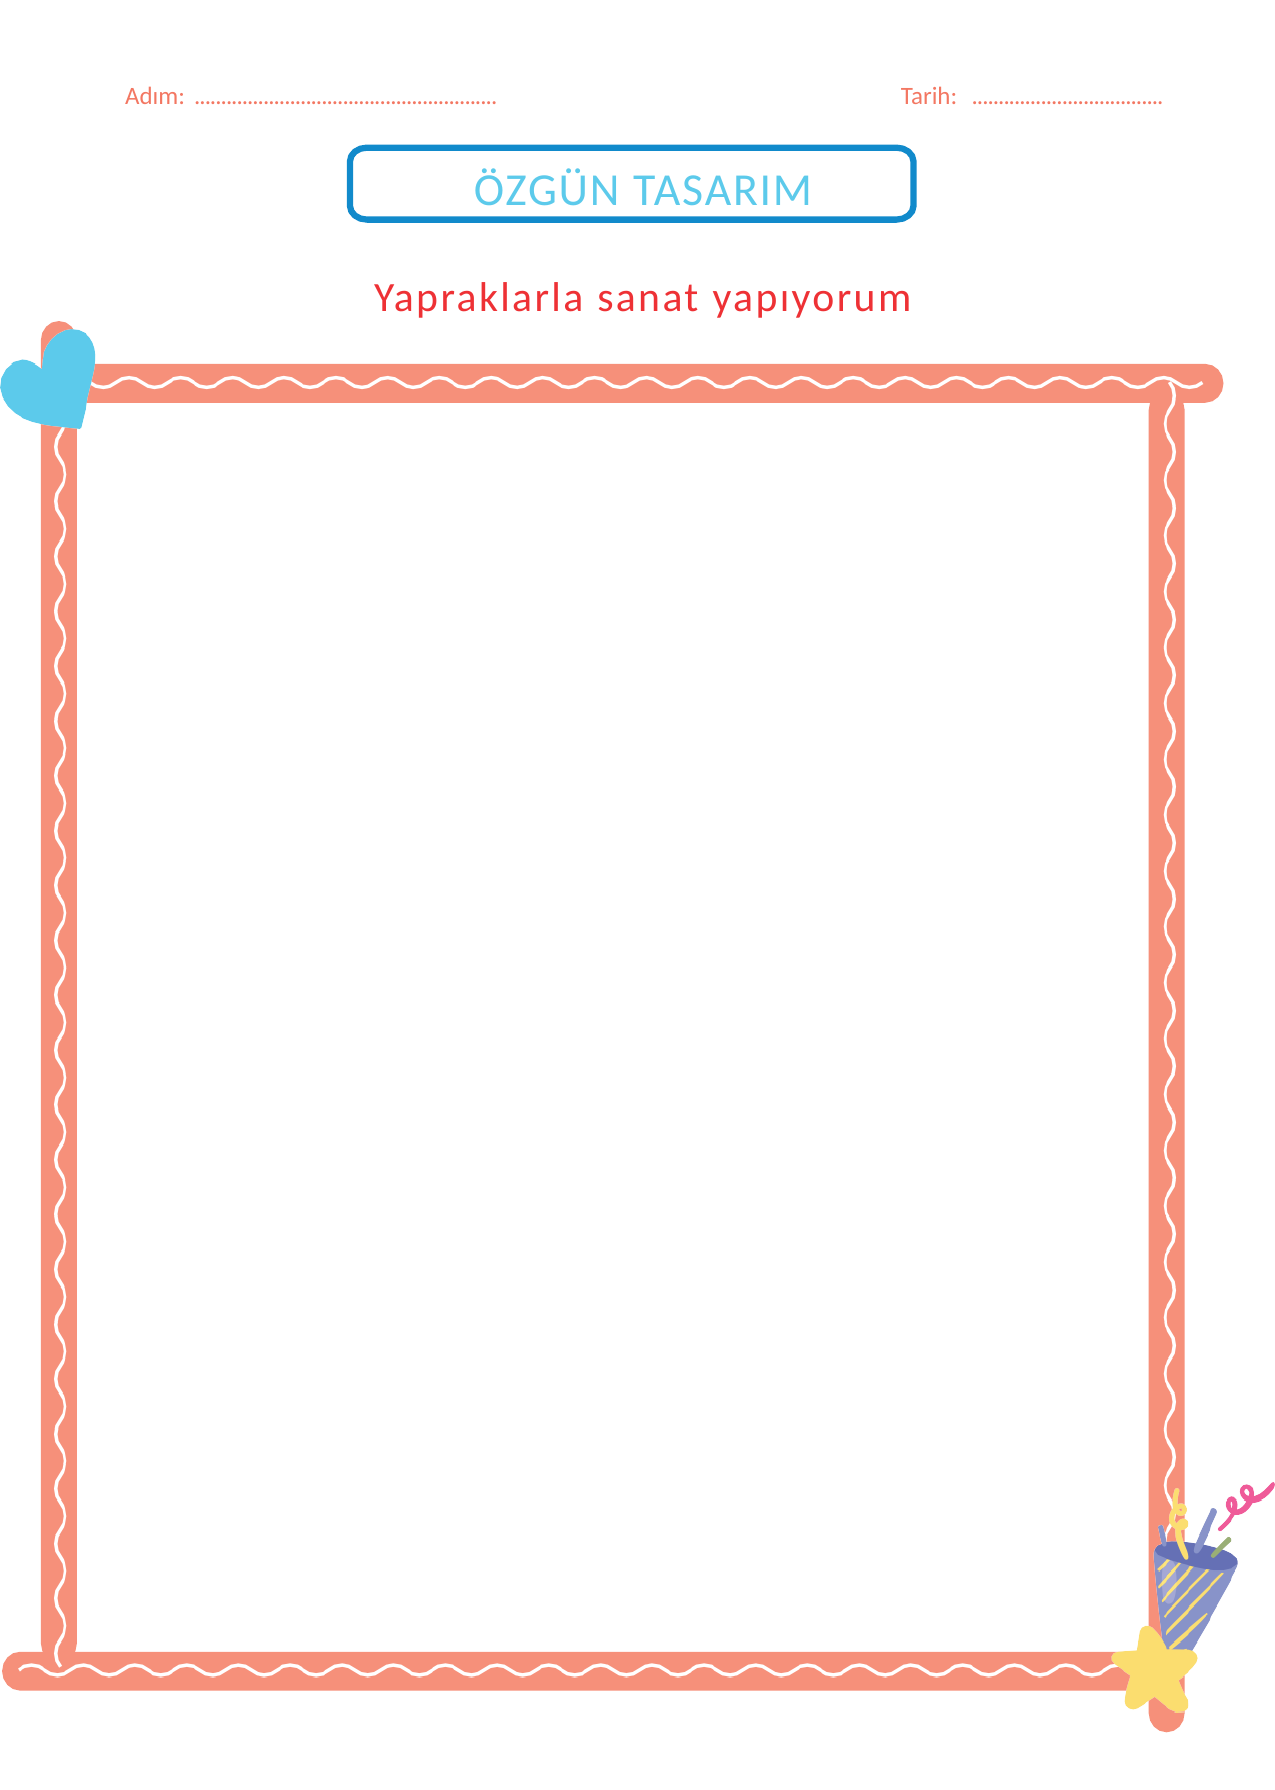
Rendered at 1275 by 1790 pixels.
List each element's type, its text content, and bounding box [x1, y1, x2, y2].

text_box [0, 320, 1275, 1733]
text_box [351, 147, 913, 157]
text_box Adım: ......................................................... [122, 77, 505, 110]
text_box Tarih: .................................... [898, 77, 1171, 110]
text_box ÖZGÜN TASARIM Yapraklarla sanat yapıyorum [27, 157, 1250, 319]
